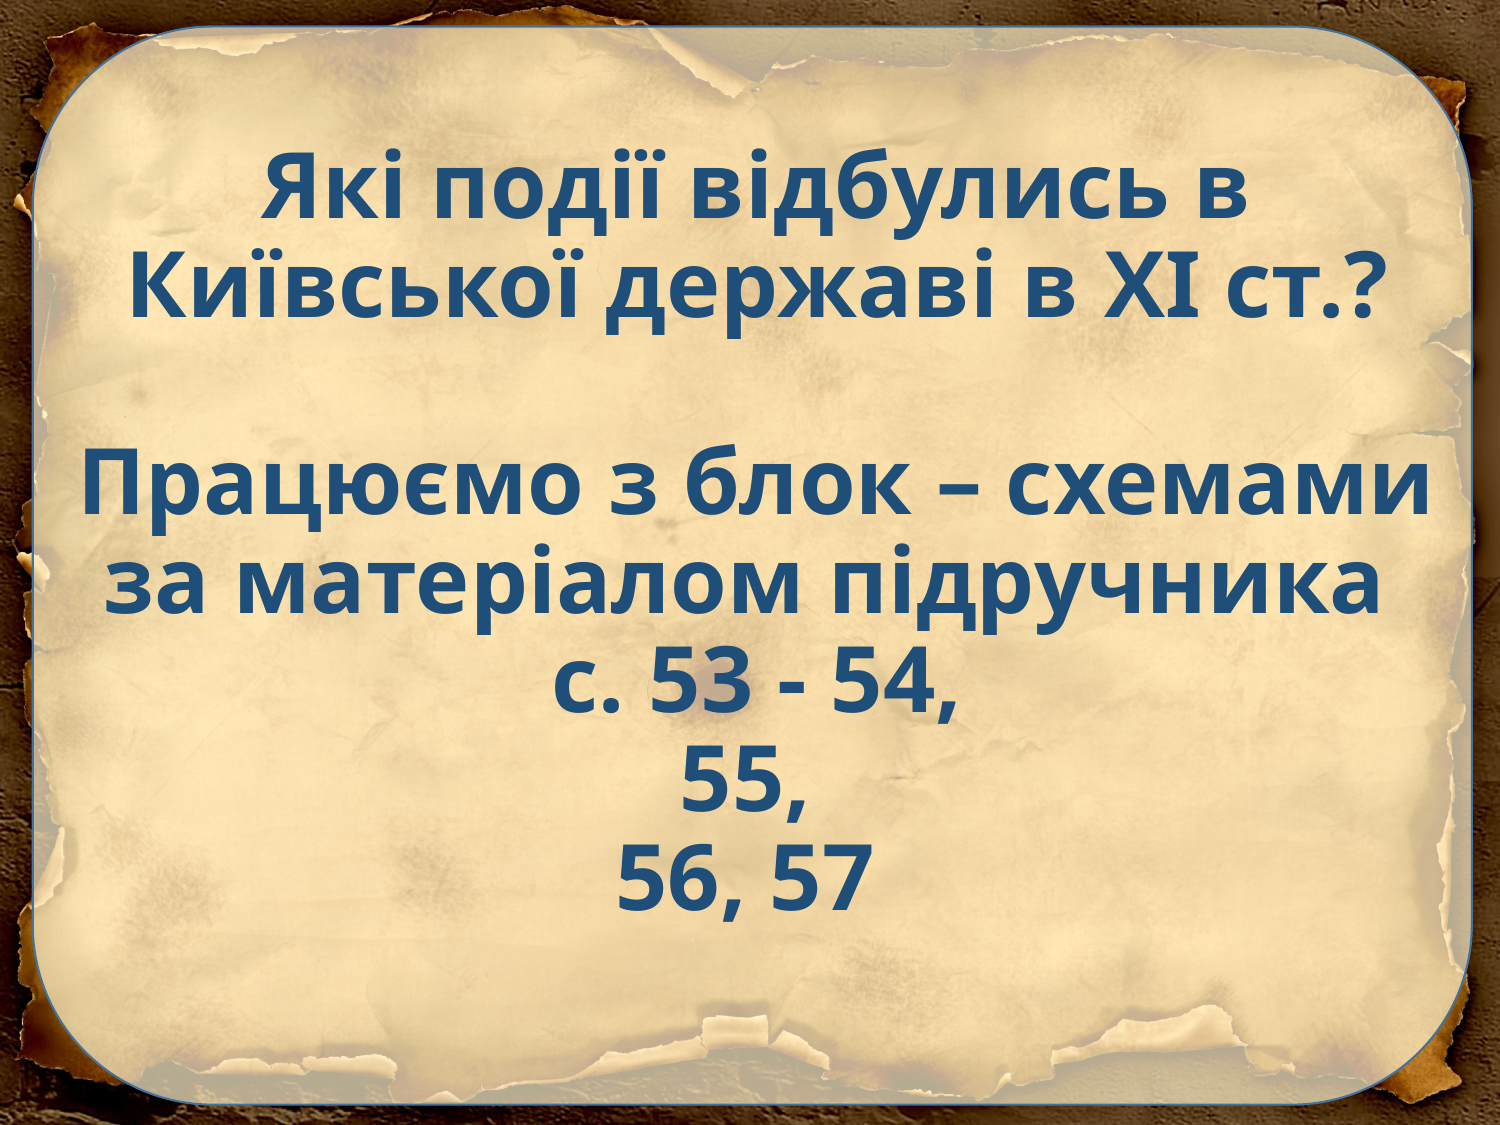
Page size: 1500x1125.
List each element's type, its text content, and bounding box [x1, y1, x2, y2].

picture [0, 0, 1500, 1125]
text_box [107, 25, 1397, 59]
text_box [31, 146, 42, 986]
title Які події відбулись в Київської державі в XI ст.? Працюємо з блок – схемами за матеріалом підручника с. 53 - 54, 55, 56, 57 [42, 59, 1472, 1010]
text_box [52, 1010, 1452, 1106]
